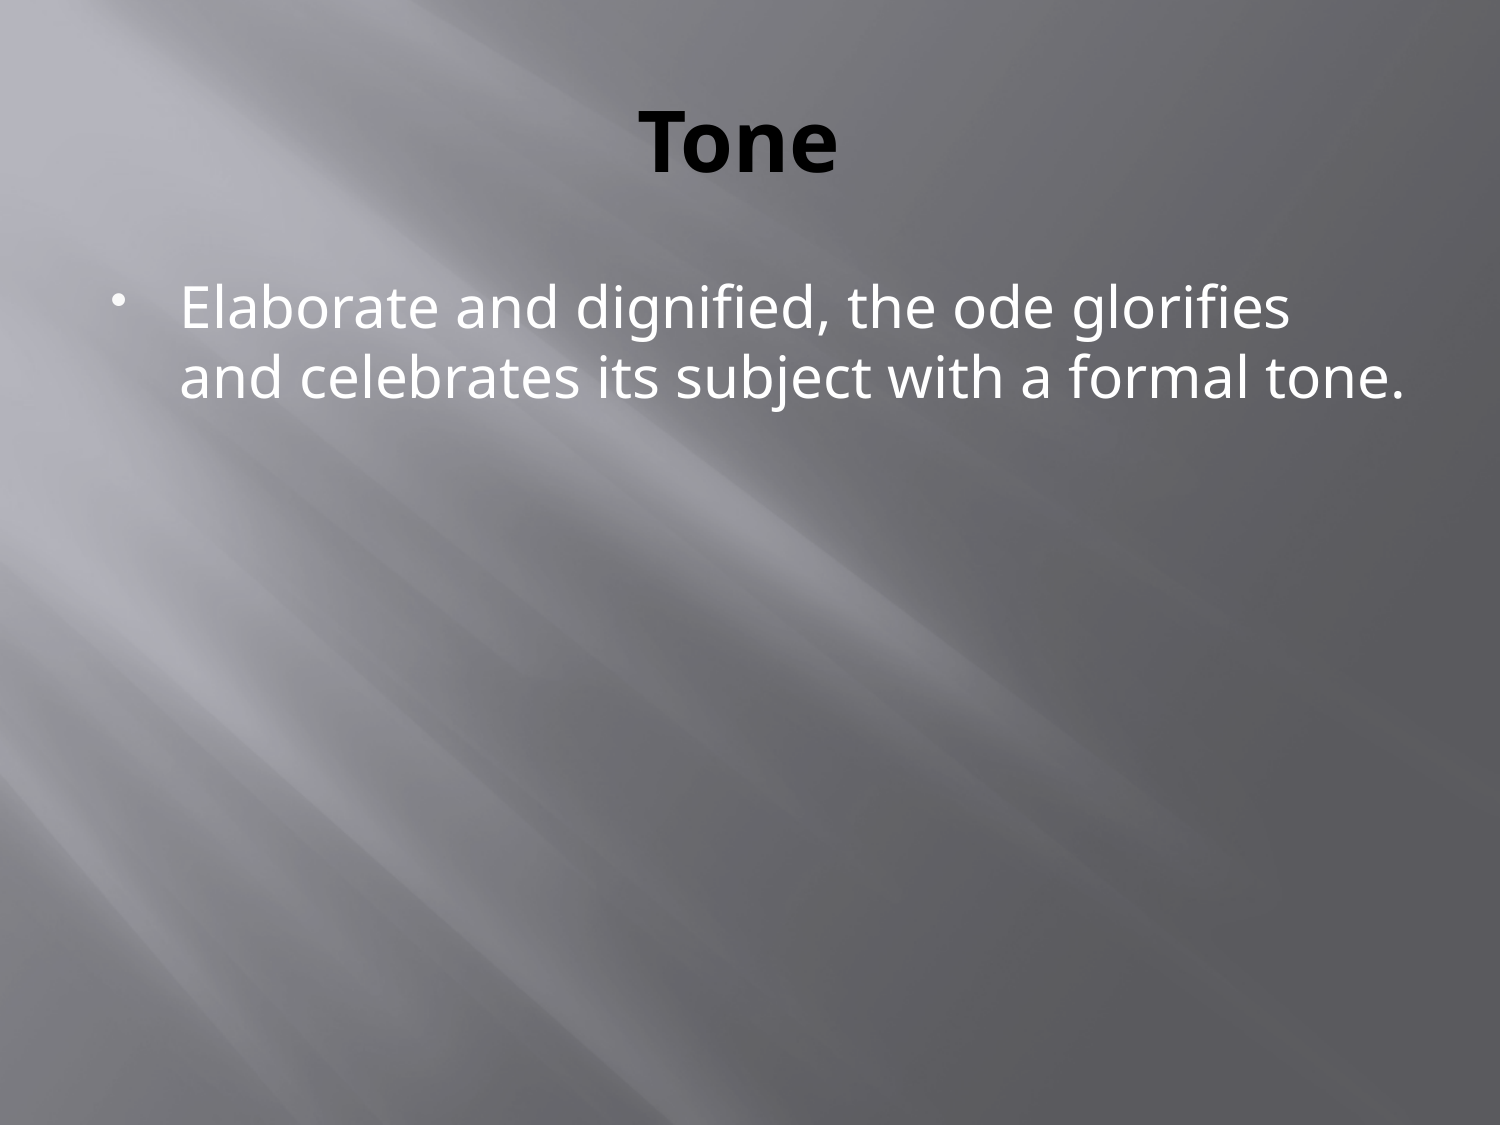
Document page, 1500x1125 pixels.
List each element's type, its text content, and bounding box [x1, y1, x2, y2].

title Tone [75, 45, 1425, 233]
list Elaborate and dignified, the ode glorifies and celebrates its subject with a formal tone. [75, 262, 1425, 1035]
